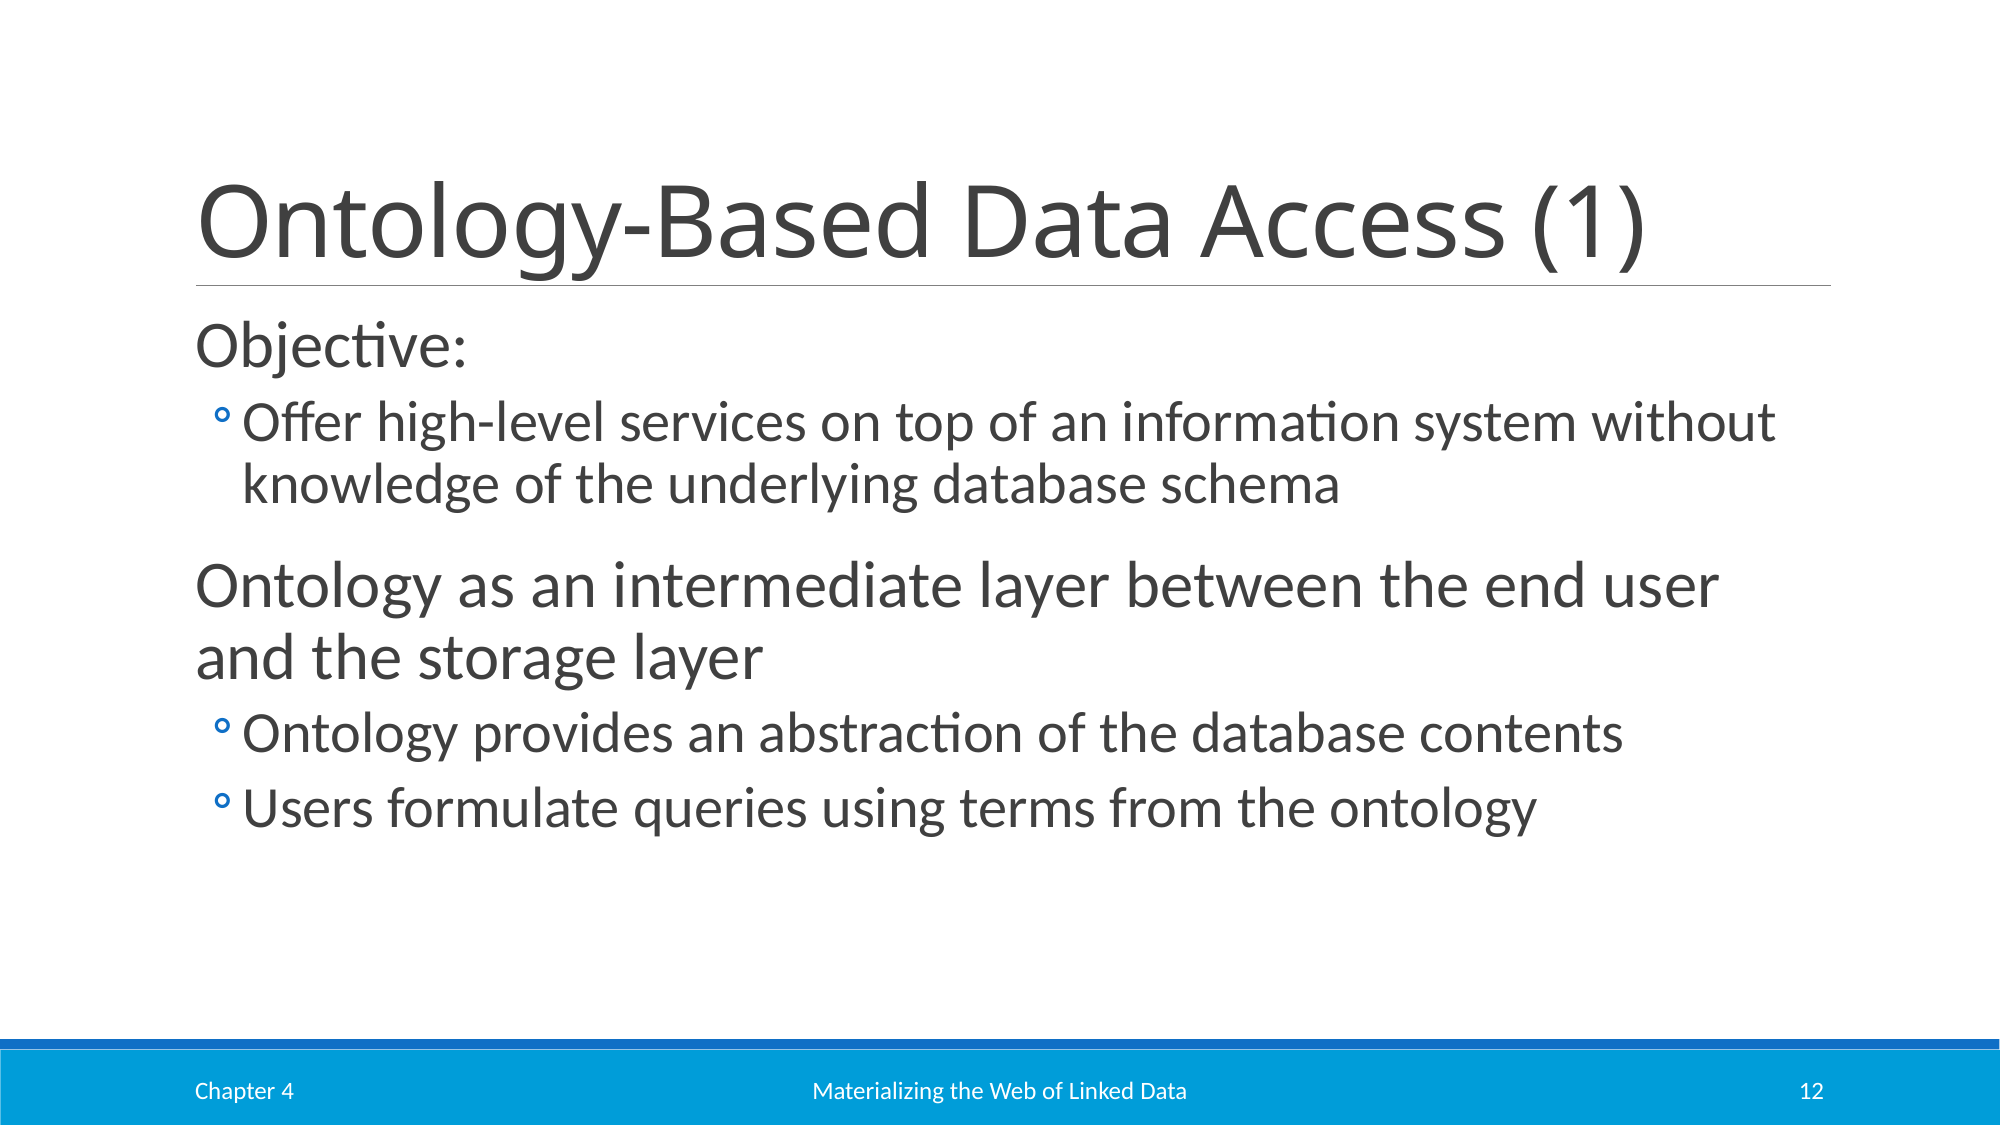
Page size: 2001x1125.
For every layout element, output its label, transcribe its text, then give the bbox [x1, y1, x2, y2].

footer Materializing the Web of Linked Data [604, 1059, 1396, 1120]
slide_number Chapter 4 [180, 1059, 586, 1120]
list Objective: Offer high-level services on top of an information system without knowledge of the underlying database schema Ontology as an intermediate layer between the end user and the storage layer Ontology provides an abstraction of the database contents Users formulate queries using terms from the ontology [180, 302, 1830, 963]
slide_number 12 [1624, 1059, 1840, 1120]
title Ontology-Based Data Access (1) [180, 47, 1830, 285]
